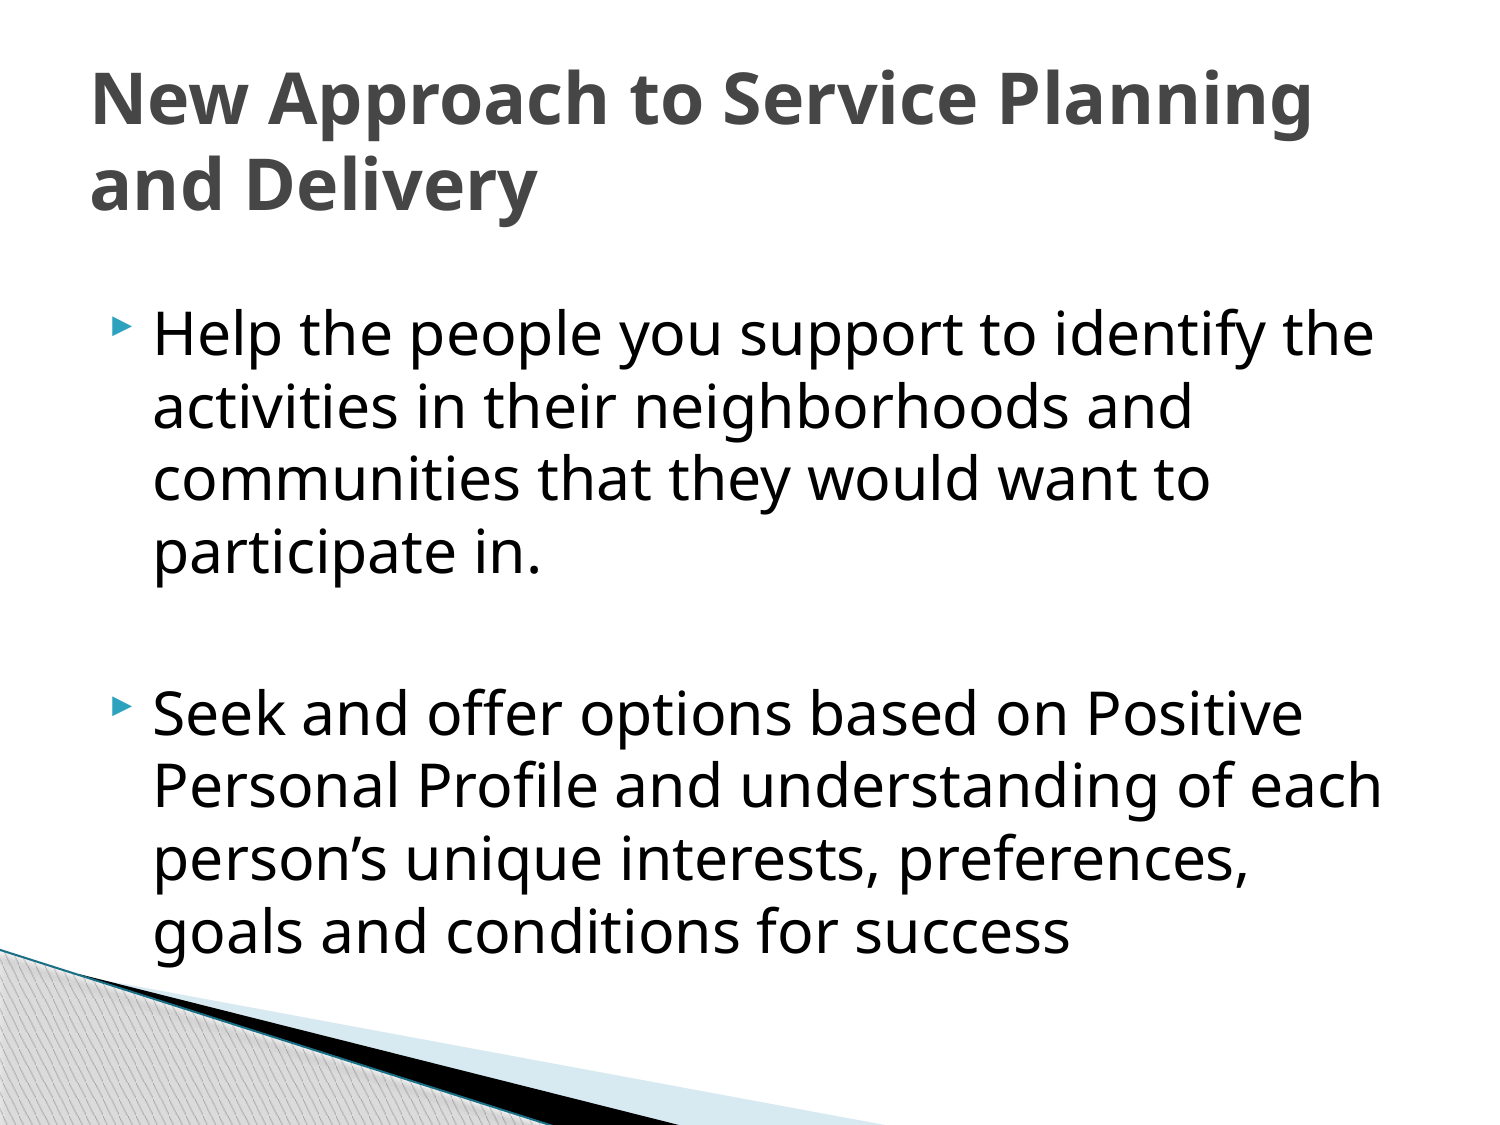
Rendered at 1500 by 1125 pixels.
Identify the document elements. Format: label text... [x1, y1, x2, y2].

list Help the people you support to identify the activities in their neighborhoods and communities that they would want to participate in. Seek and offer options based on Positive Personal Profile and understanding of each person’s unique interests, preferences, goals and conditions for success [75, 287, 1425, 986]
title New Approach to Service Planning and Delivery [75, 45, 1425, 233]
